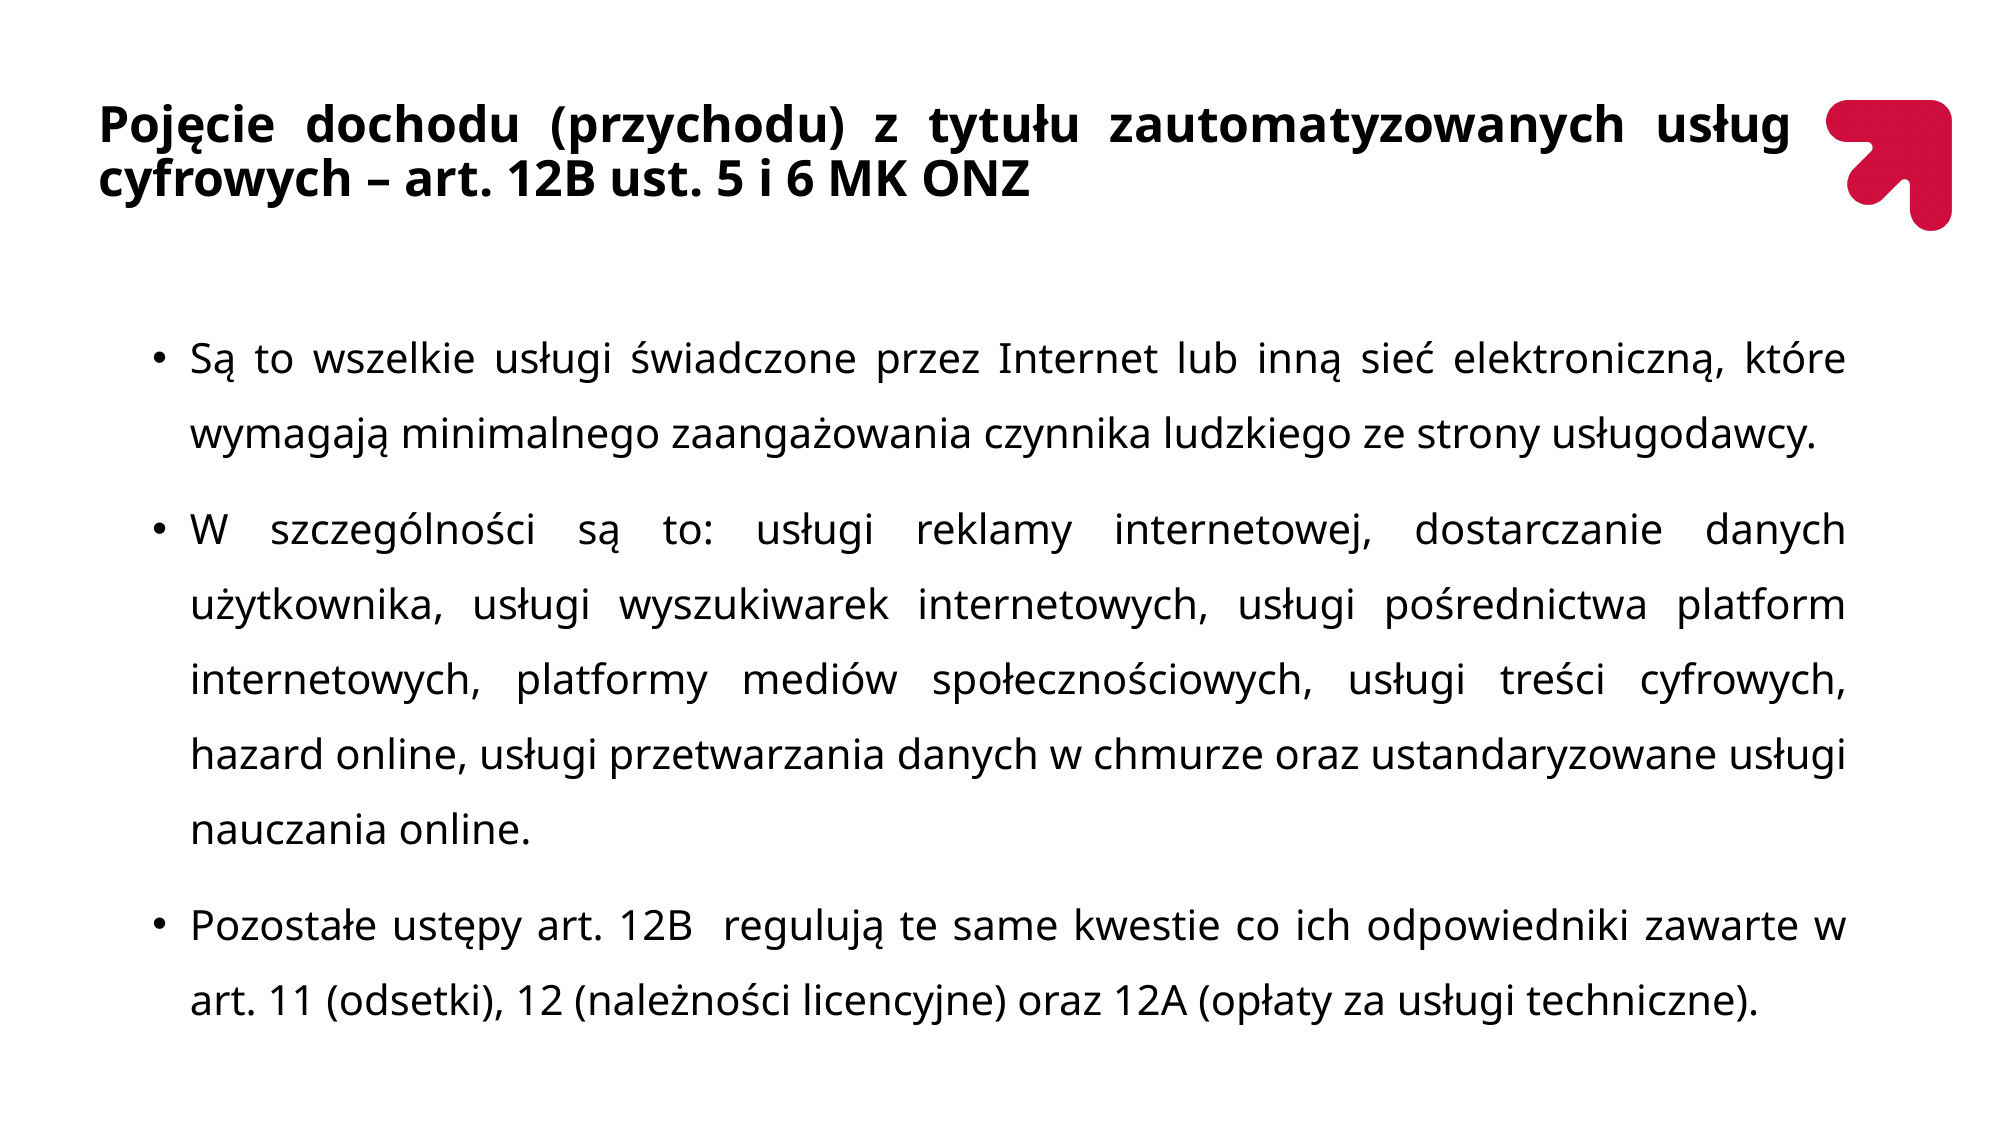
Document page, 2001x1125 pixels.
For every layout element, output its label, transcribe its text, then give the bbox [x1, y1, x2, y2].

picture [1825, 99, 1952, 232]
list Są to wszelkie usługi świadczone przez Internet lub inną sieć elektroniczną, które wymagają minimalnego zaangażowania czynnika ludzkiego ze strony usługodawcy. W szczególności są to: usługi reklamy internetowej, dostarczanie danych użytkownika, usługi wyszukiwarek internetowych, usługi pośrednictwa platform internetowych, platformy mediów społecznościowych, usługi treści cyfrowych, hazard online, usługi przetwarzania danych w chmurze oraz ustandaryzowane usługi nauczania online. Pozostałe ustępy art. 12B regulują te same kwestie co ich odpowiedniki zawarte w art. 11 (odsetki), 12 (należności licencyjne) oraz 12A (opłaty za usługi techniczne). [137, 299, 1863, 1014]
title Pojęcie dochodu (przychodu) z tytułu zautomatyzowanych usług cyfrowych – art. 12B ust. 5 i 6 MK ONZ [83, 44, 1809, 263]
